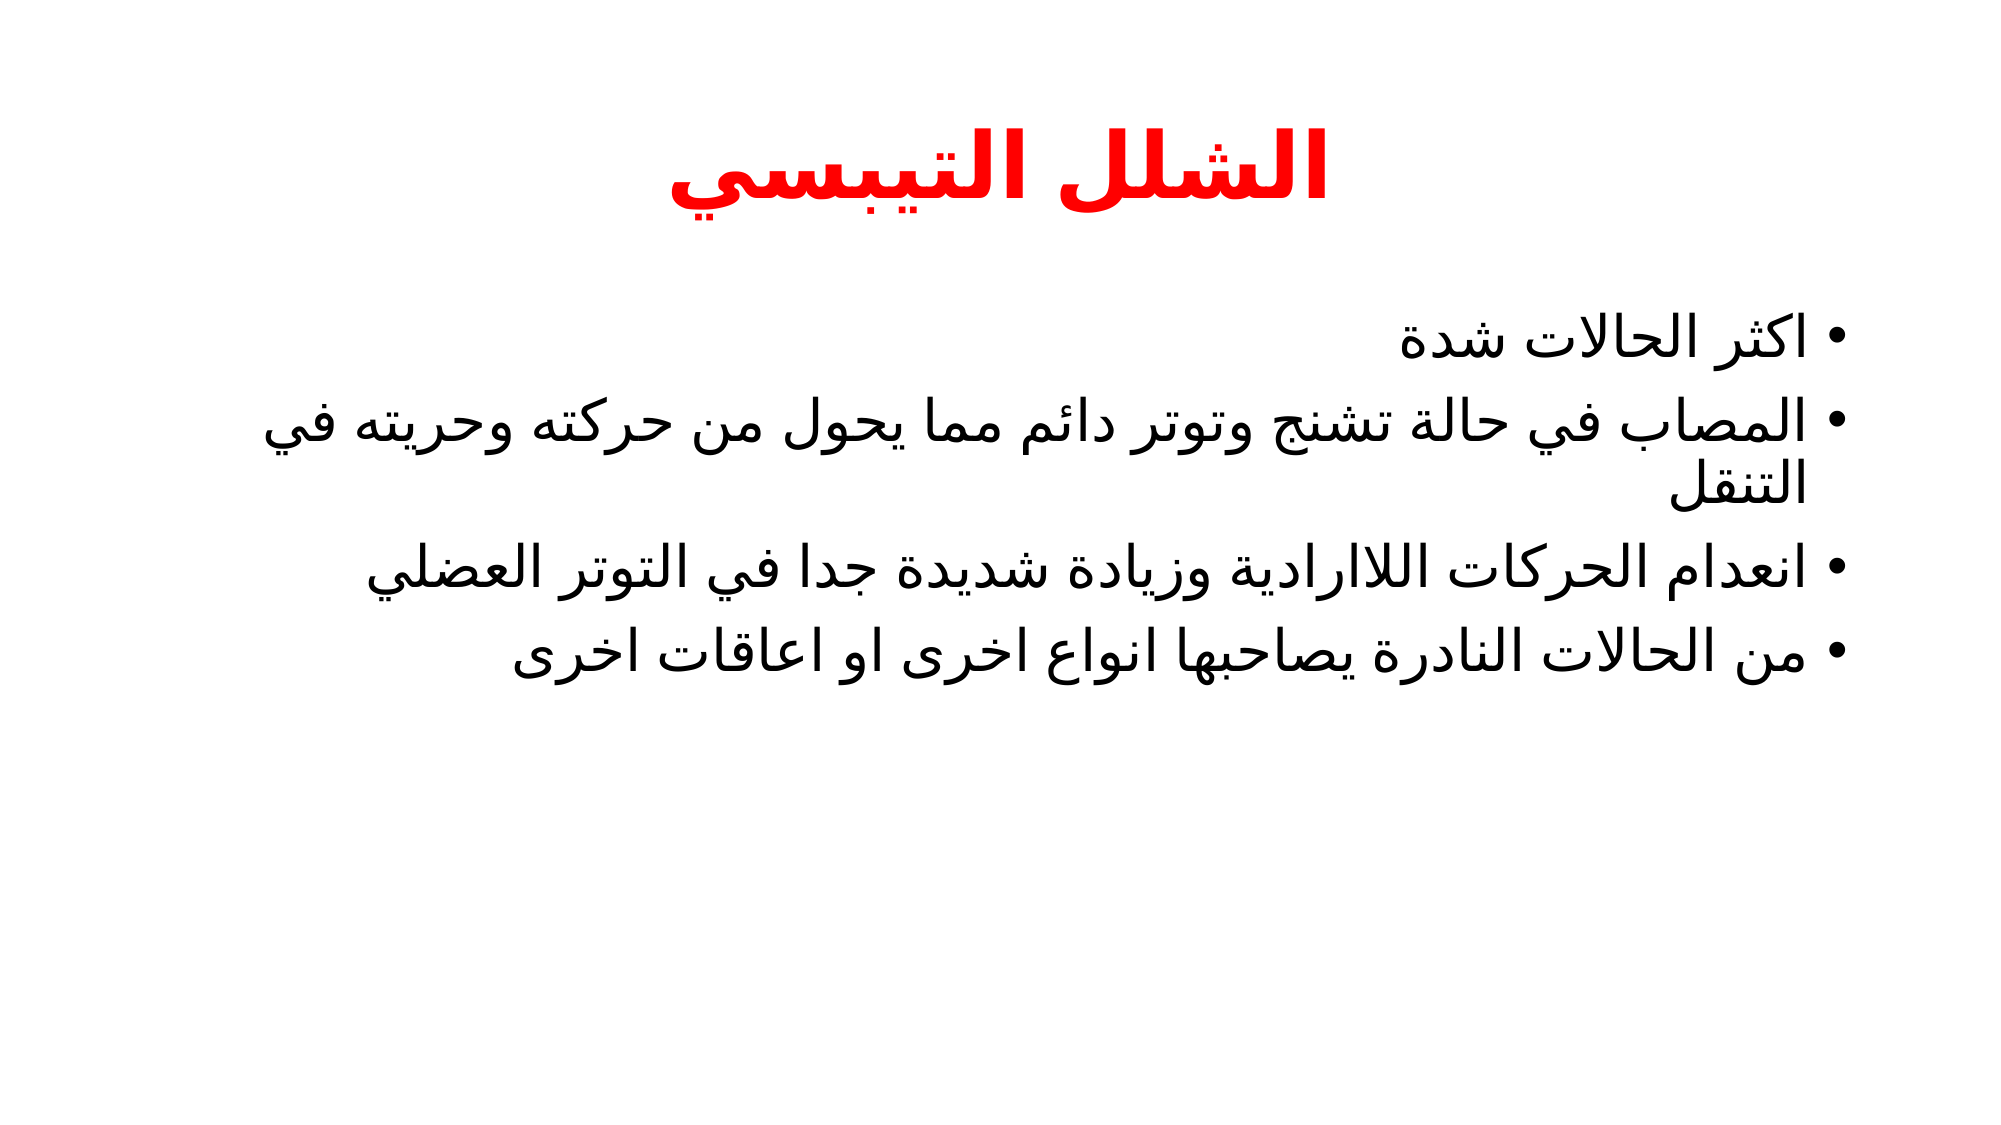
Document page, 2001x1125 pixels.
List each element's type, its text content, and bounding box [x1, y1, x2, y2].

list اكثر الحالات شدة المصاب في حالة تشنج وتوتر دائم مما يحول من حركته وحريته في التنقل انعدام الحركات اللاارادية وزيادة شديدة جدا في التوتر العضلي من الحالات النادرة يصاحبها انواع اخرى او اعاقات اخرى [137, 299, 1863, 1014]
title الشلل التيبسي [137, 59, 1863, 278]
